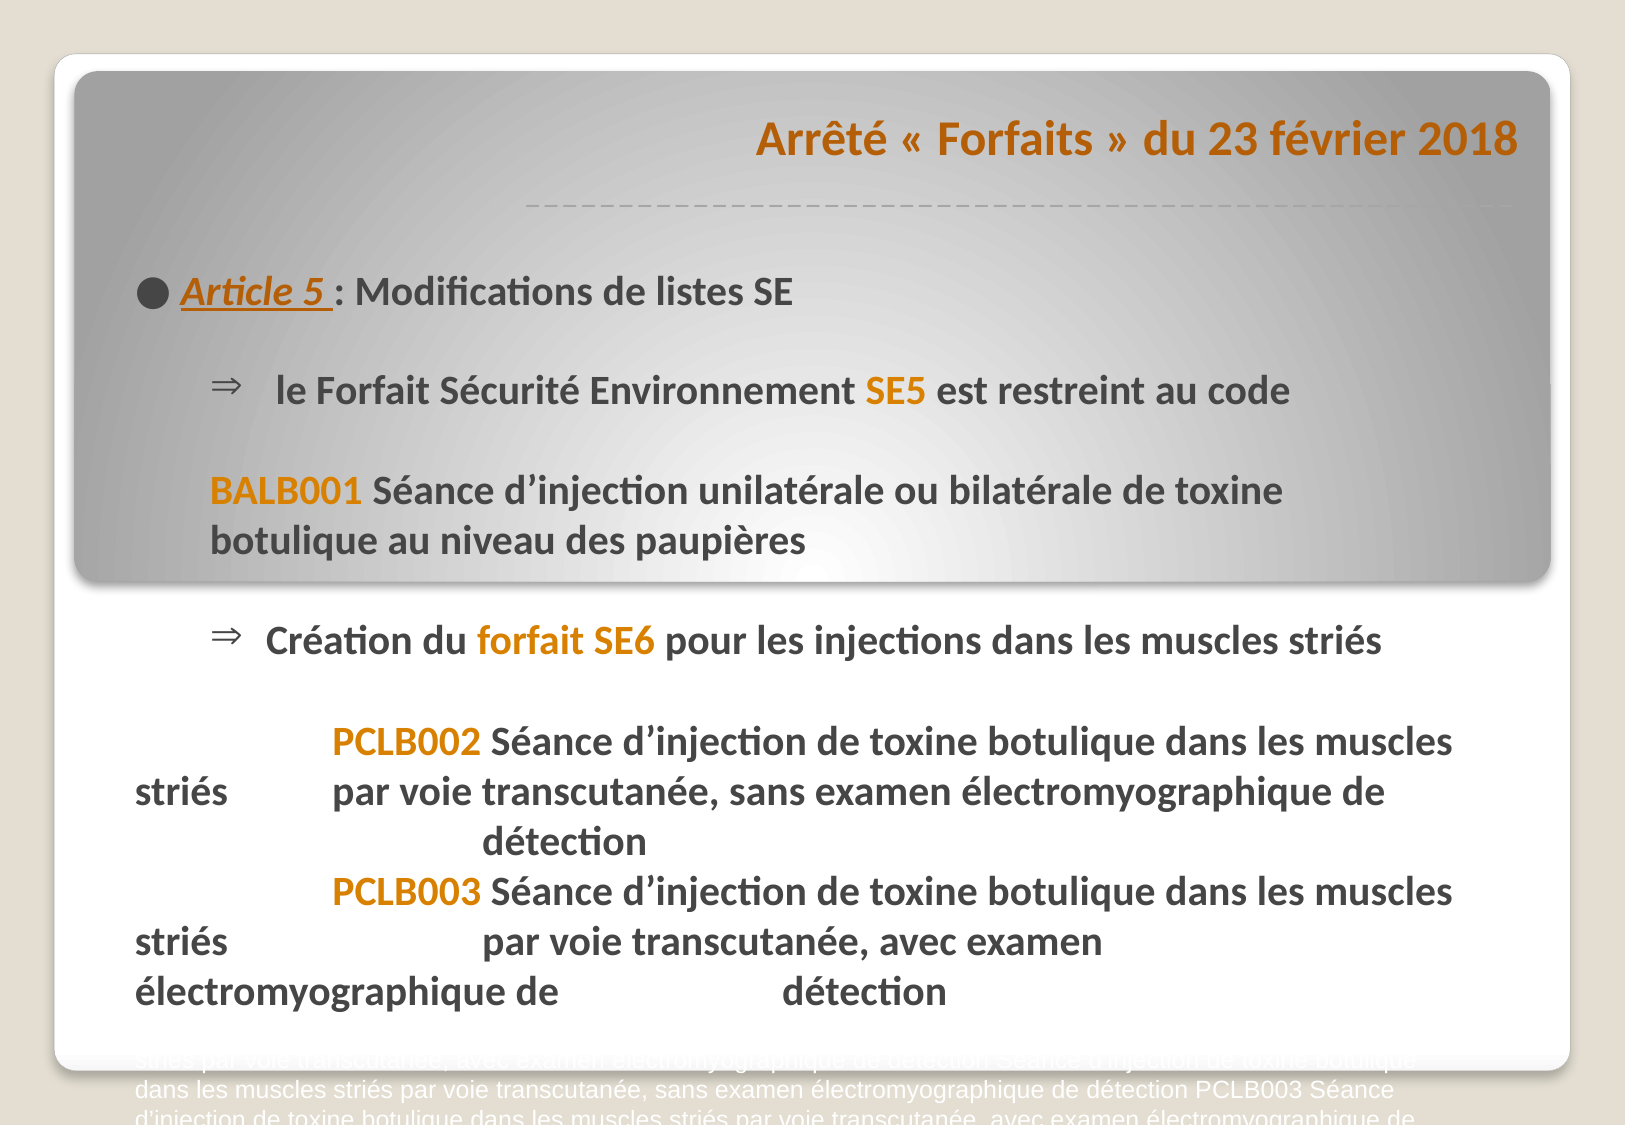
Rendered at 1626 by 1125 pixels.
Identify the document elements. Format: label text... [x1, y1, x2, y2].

title Arrêté « Forfaits » du 23 février 2018 _____________________________________________________ [0, 0, 1527, 263]
text_box Article 5 : Modifications de listes SE le Forfait Sécurité Environnement SE5 est restreint au code BALB001 Séance d’injection unilatérale ou bilatérale de toxine botulique au niveau des paupières Création du forfait SE6 pour les injections dans les muscles striés PCLB002 Séance d’injection de toxine botulique dans les muscles striés par voie transcutanée, sans examen électromyographique de détection PCLB003 Séance d’injection de toxine botulique dans les muscles striés par voie transcutanée, avec examen électromyographique de détection botulique dans les muscles striés par voie transcutanée, électromyographique de détection PCLB003 Séance d’injection de toxine botulique dans les muscles striés par voie transcutanée, avec examen électromyographique de détection Séance d’injection de toxine botulique dans les muscles striés par voie transcutanée, sans examen électromyographique de détection PCLB003 Séance d’injection de toxine botulique dans les muscles striés par voie transcutanée, avec examen électromyographique de détection [0, 160, 1477, 1125]
